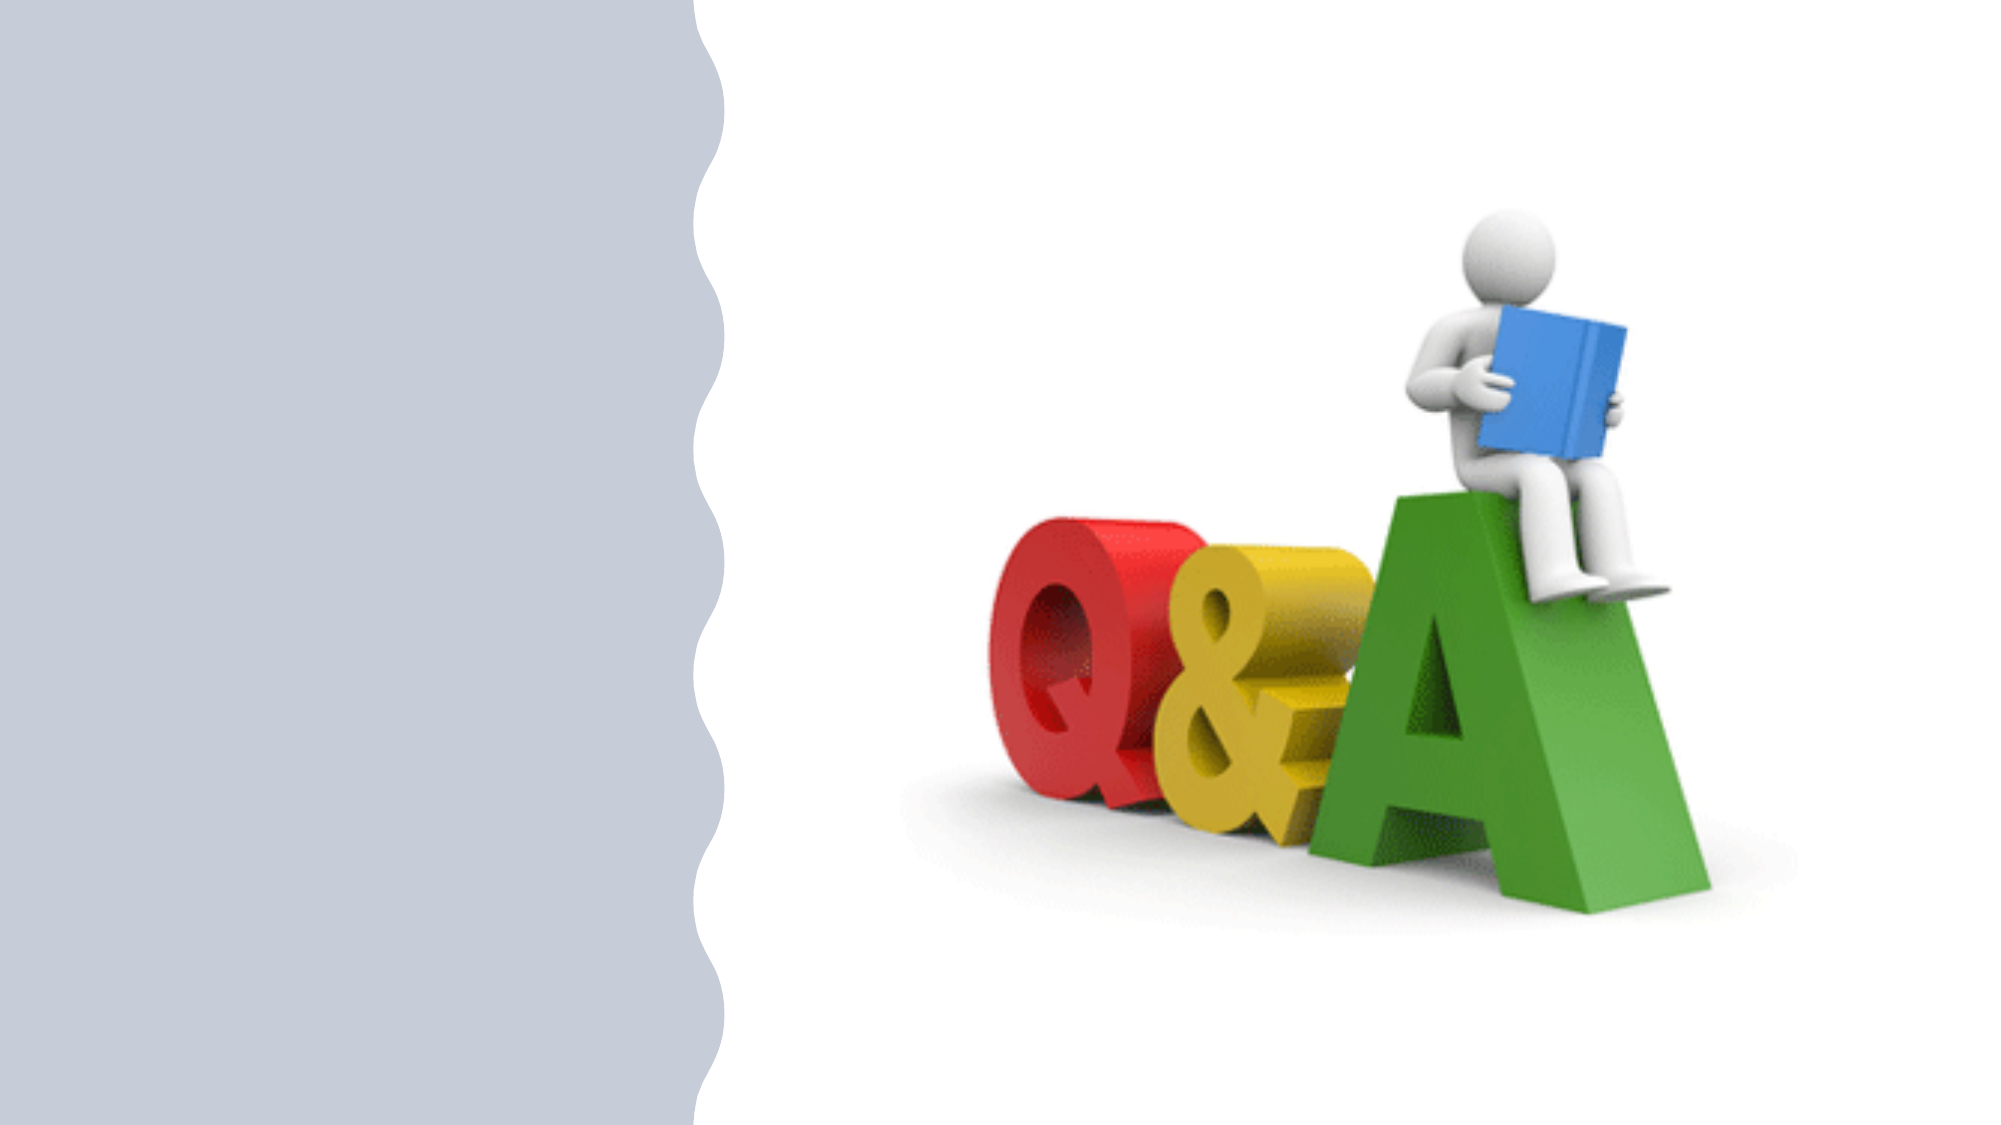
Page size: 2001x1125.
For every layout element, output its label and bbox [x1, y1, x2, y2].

text_box [695, 0, 2000, 1125]
text_box [0, 0, 726, 1125]
picture [827, 105, 1873, 1020]
